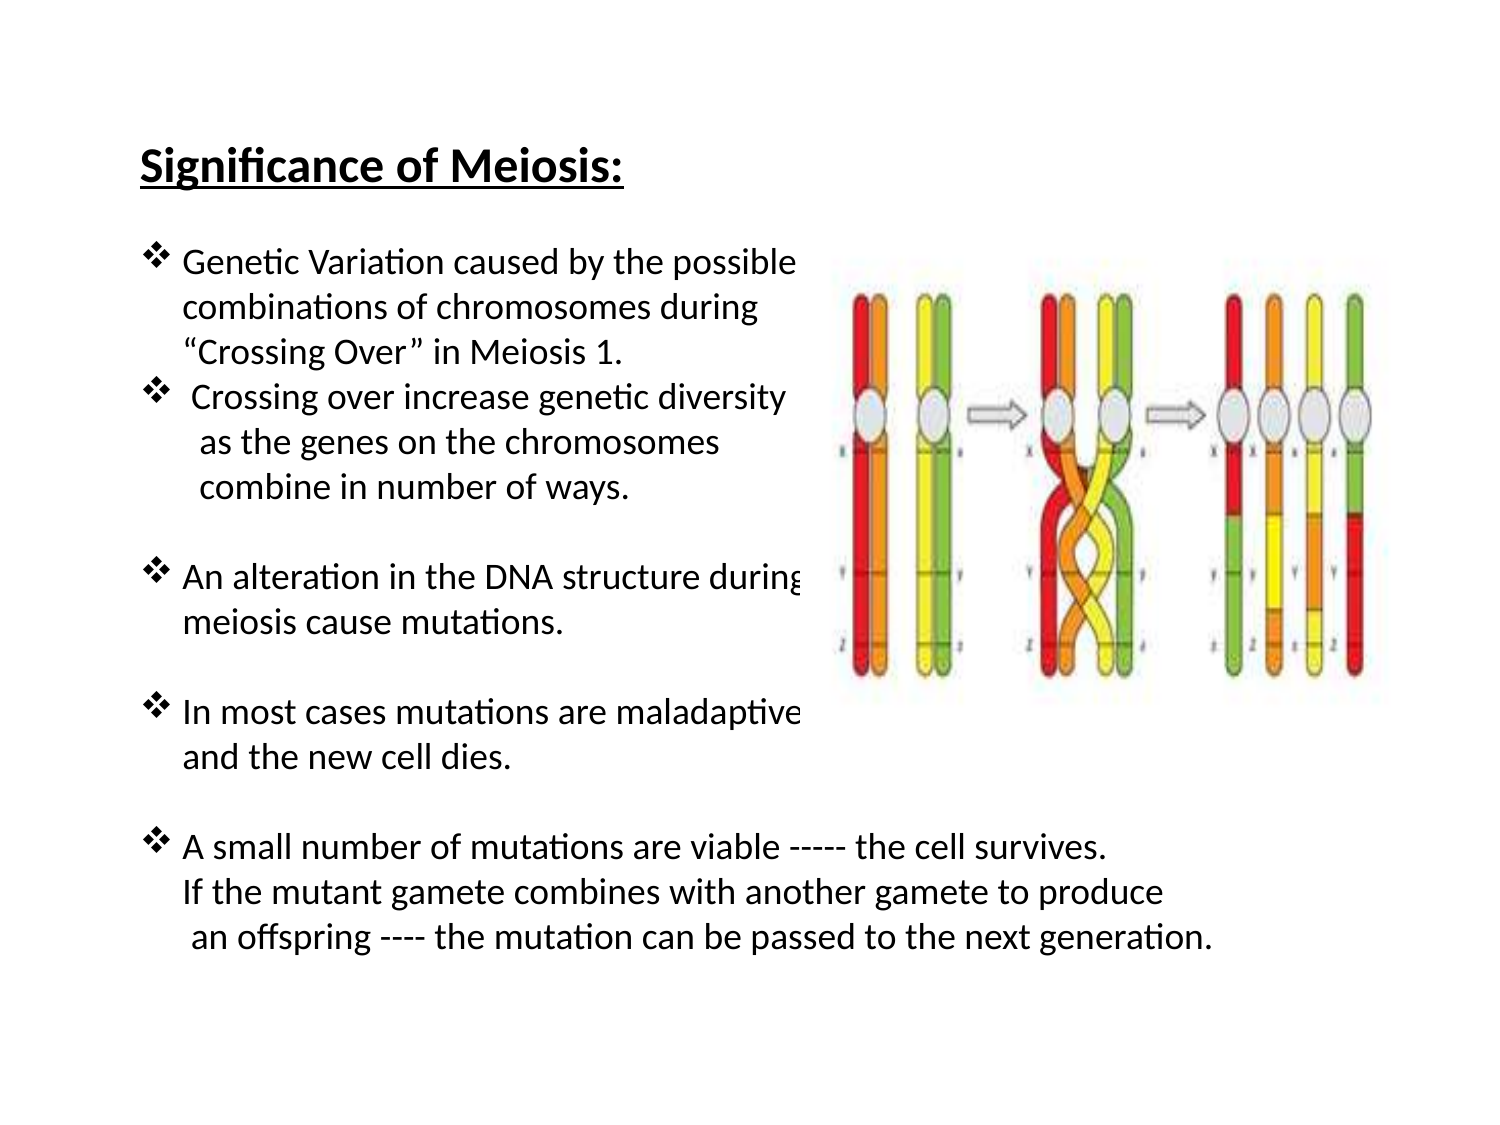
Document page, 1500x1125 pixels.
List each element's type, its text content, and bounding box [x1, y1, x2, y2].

picture [799, 162, 1413, 788]
text_box Significance of Meiosis: Genetic Variation caused by the possible combinations of chromosomes during “Crossing Over” in Meiosis 1. Crossing over increase genetic diversity as the genes on the chromosomes combine in number of ways. An alteration in the DNA structure during meiosis cause mutations. In most cases mutations are maladaptive and the new cell dies. A small number of mutations are viable ----- the cell survives. If the mutant gamete combines with another gamete to produce an offspring ---- the mutation can be passed to the next generation. [125, 124, 1438, 965]
